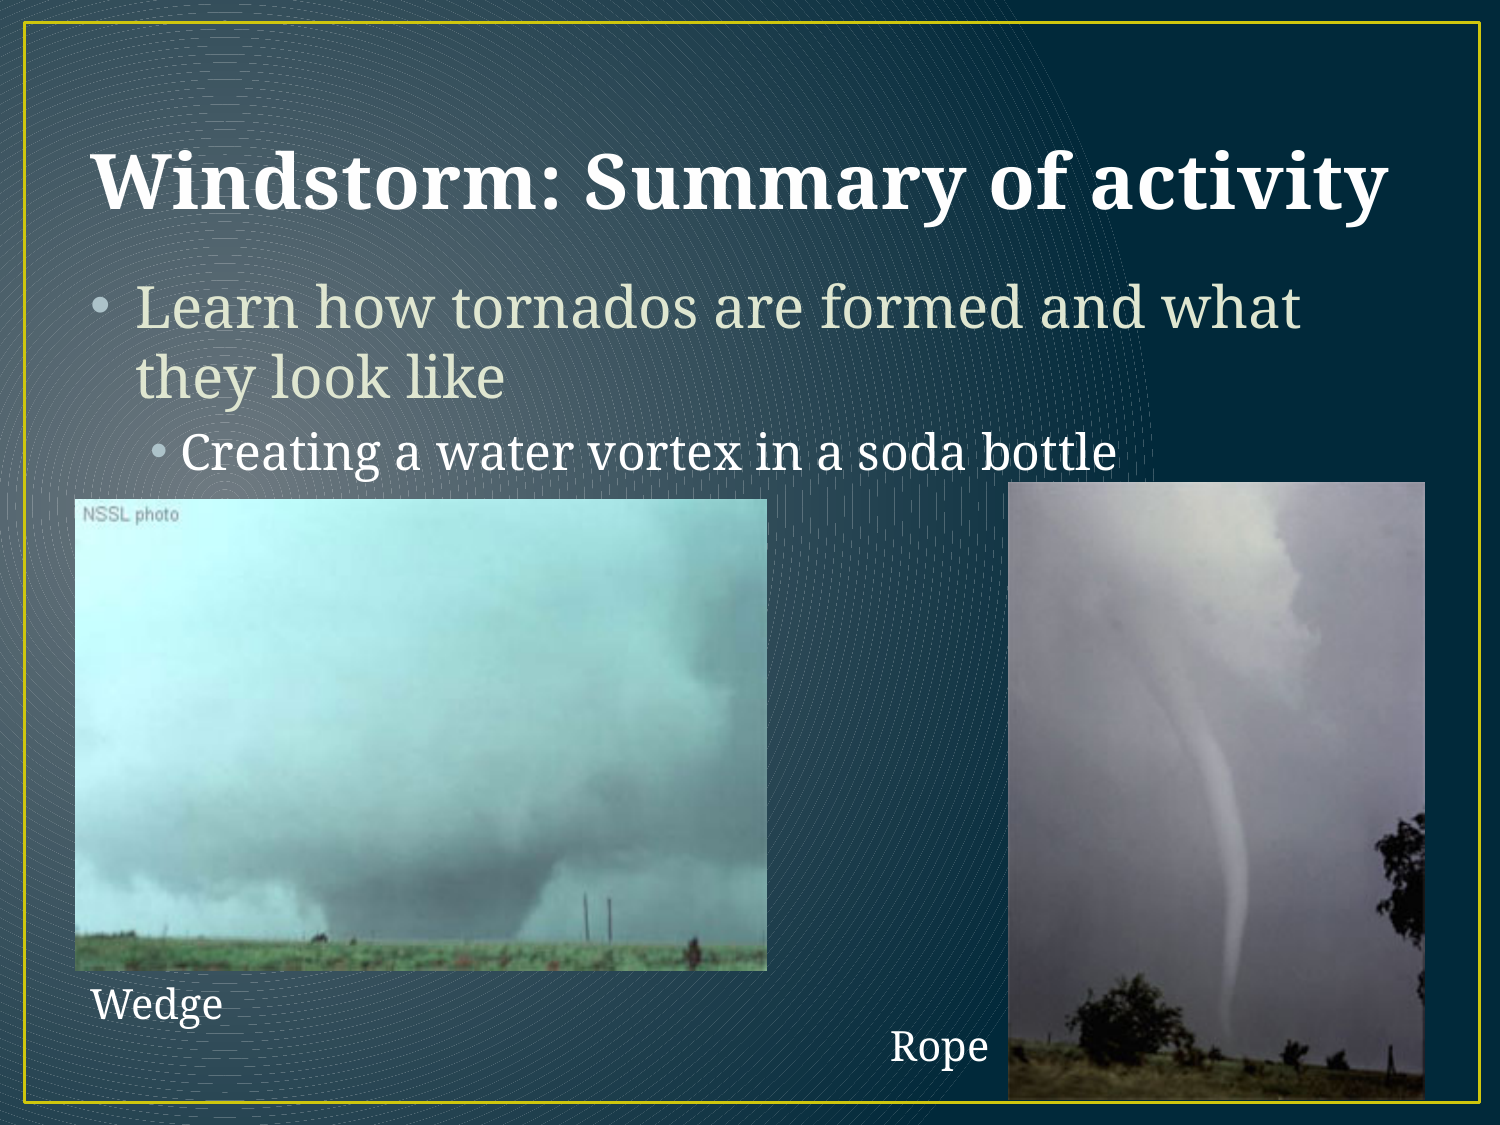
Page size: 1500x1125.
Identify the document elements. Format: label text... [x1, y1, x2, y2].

title Windstorm: Summary of activity [75, 45, 1425, 233]
text_box Rope [874, 1012, 1001, 1078]
text_box Wedge [74, 981, 256, 1036]
picture [1008, 482, 1424, 1099]
picture [74, 499, 767, 971]
list Learn how tornados are formed and what they look like Creating a water vortex in a soda bottle [75, 262, 1425, 1005]
